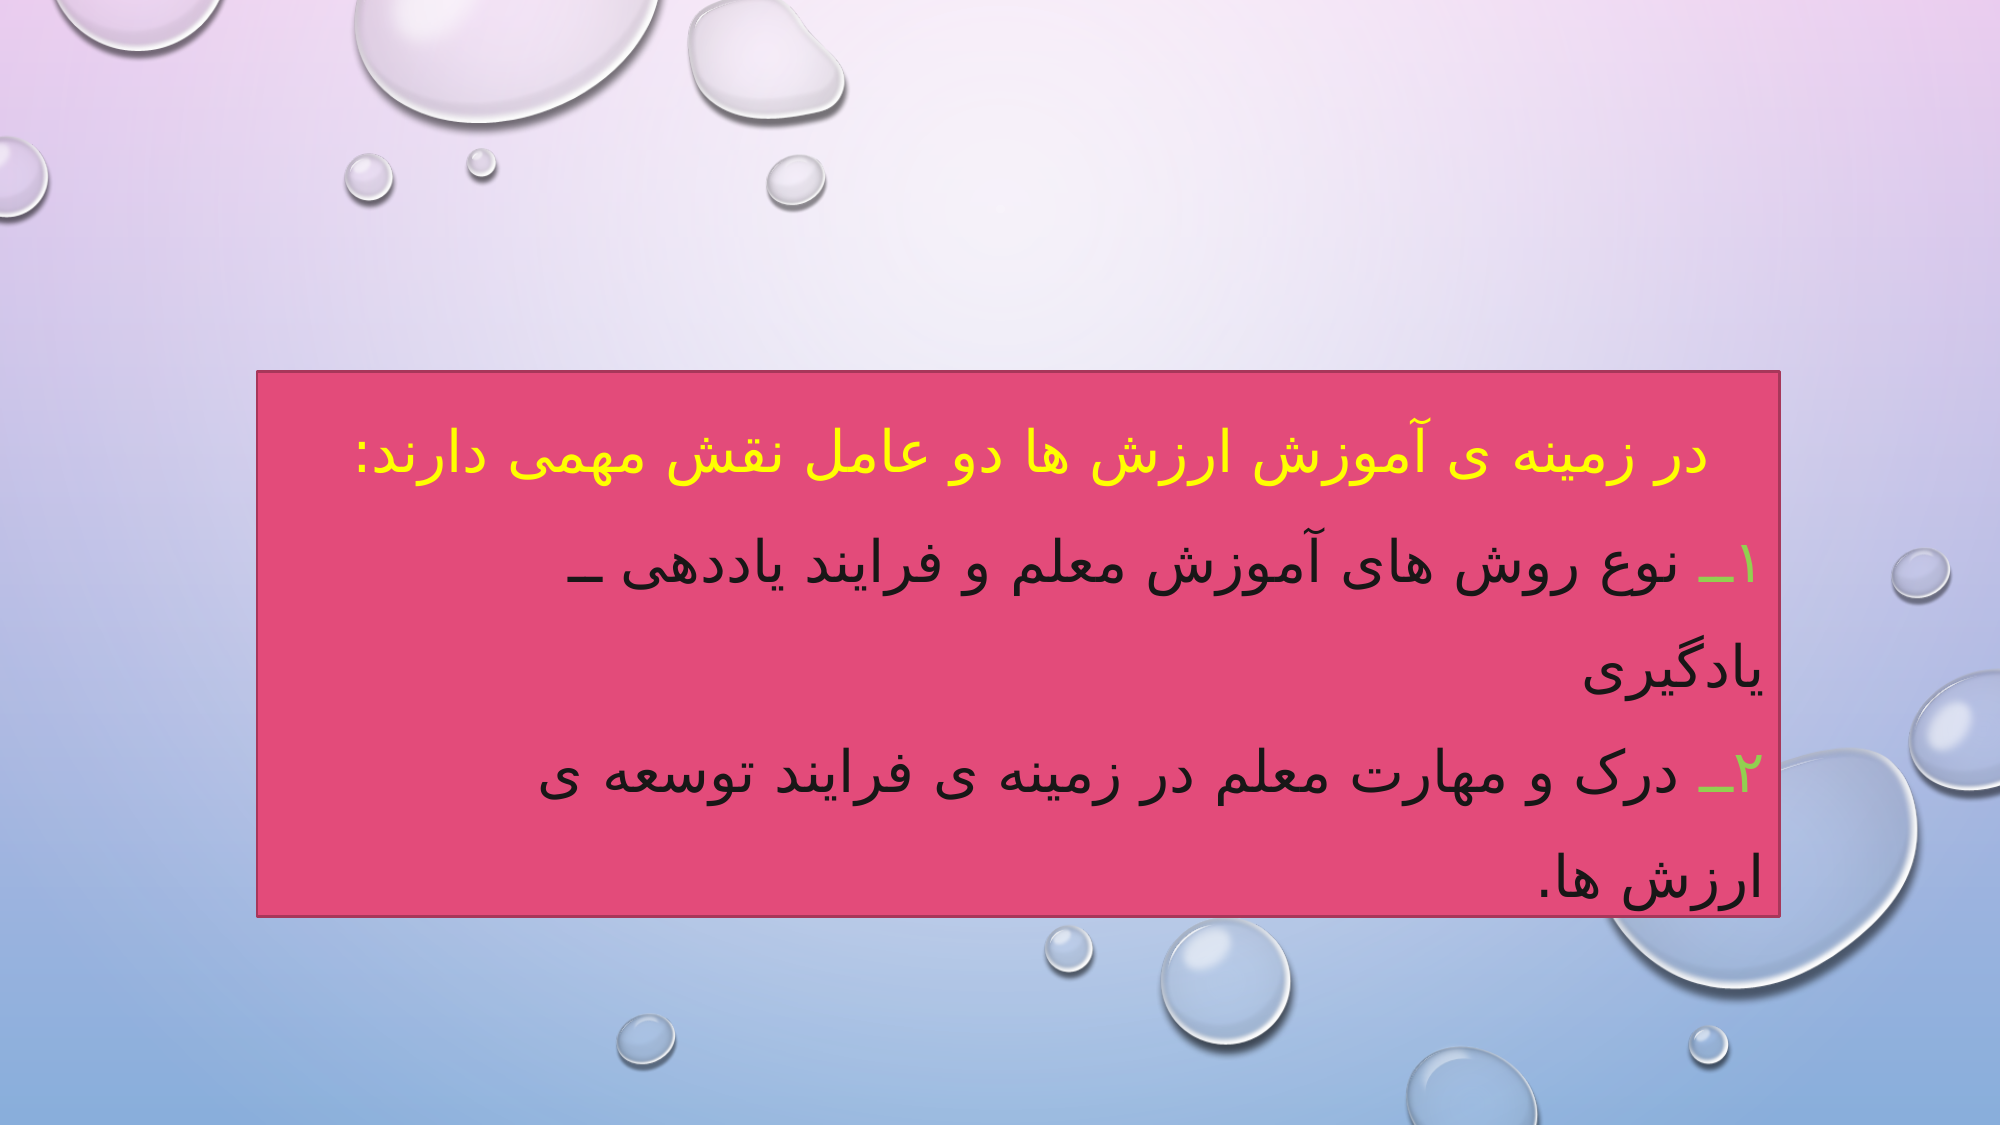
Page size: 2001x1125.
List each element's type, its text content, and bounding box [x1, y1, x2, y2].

picture [0, 0, 2000, 1125]
text_box در زمينه ی آموزش ارزش ها دو عامل نقش مهمی دارند: ١ــ نوع روش های آموزش معلم و فرايند ياددهی ــ يادگيری ٢ــ درک و مهارت معلم در زمينه ی فرايند توسعه ی ارزش ها. [256, 370, 1781, 918]
